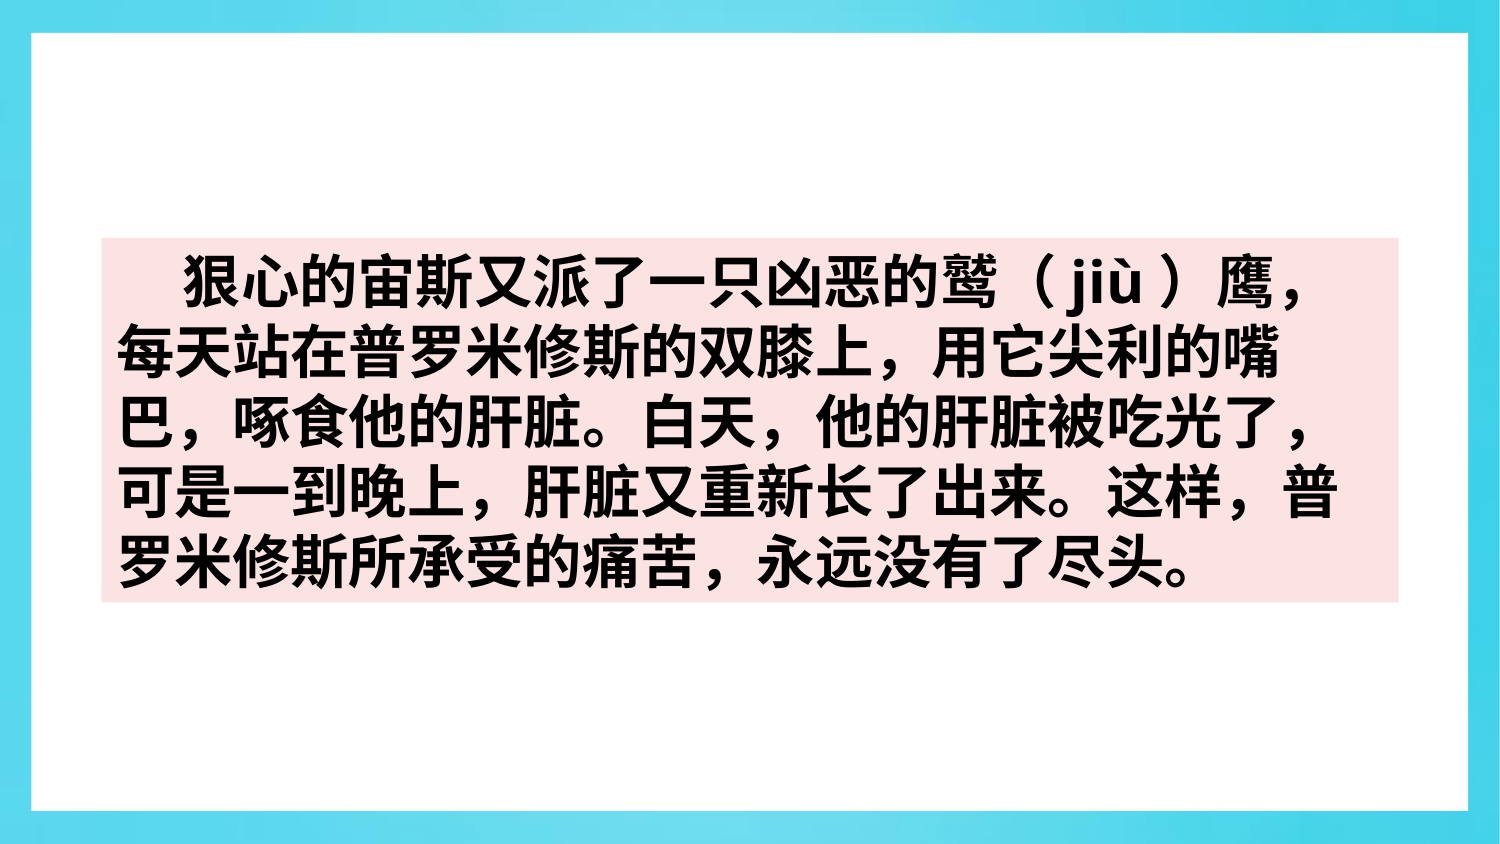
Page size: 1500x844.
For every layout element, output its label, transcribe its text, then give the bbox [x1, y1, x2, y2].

text_box 狠心的宙斯又派了一只凶恶的鹫（jiù）鹰，每天站在普罗米修斯的双膝上，用它尖利的嘴巴，啄食他的肝脏。白天，他的肝脏被吃光了，可是一到晚上，肝脏又重新长了出来。这样，普罗米修斯所承受的痛苦，永远没有了尽头。 [101, 237, 1399, 603]
picture [0, 0, 1500, 844]
